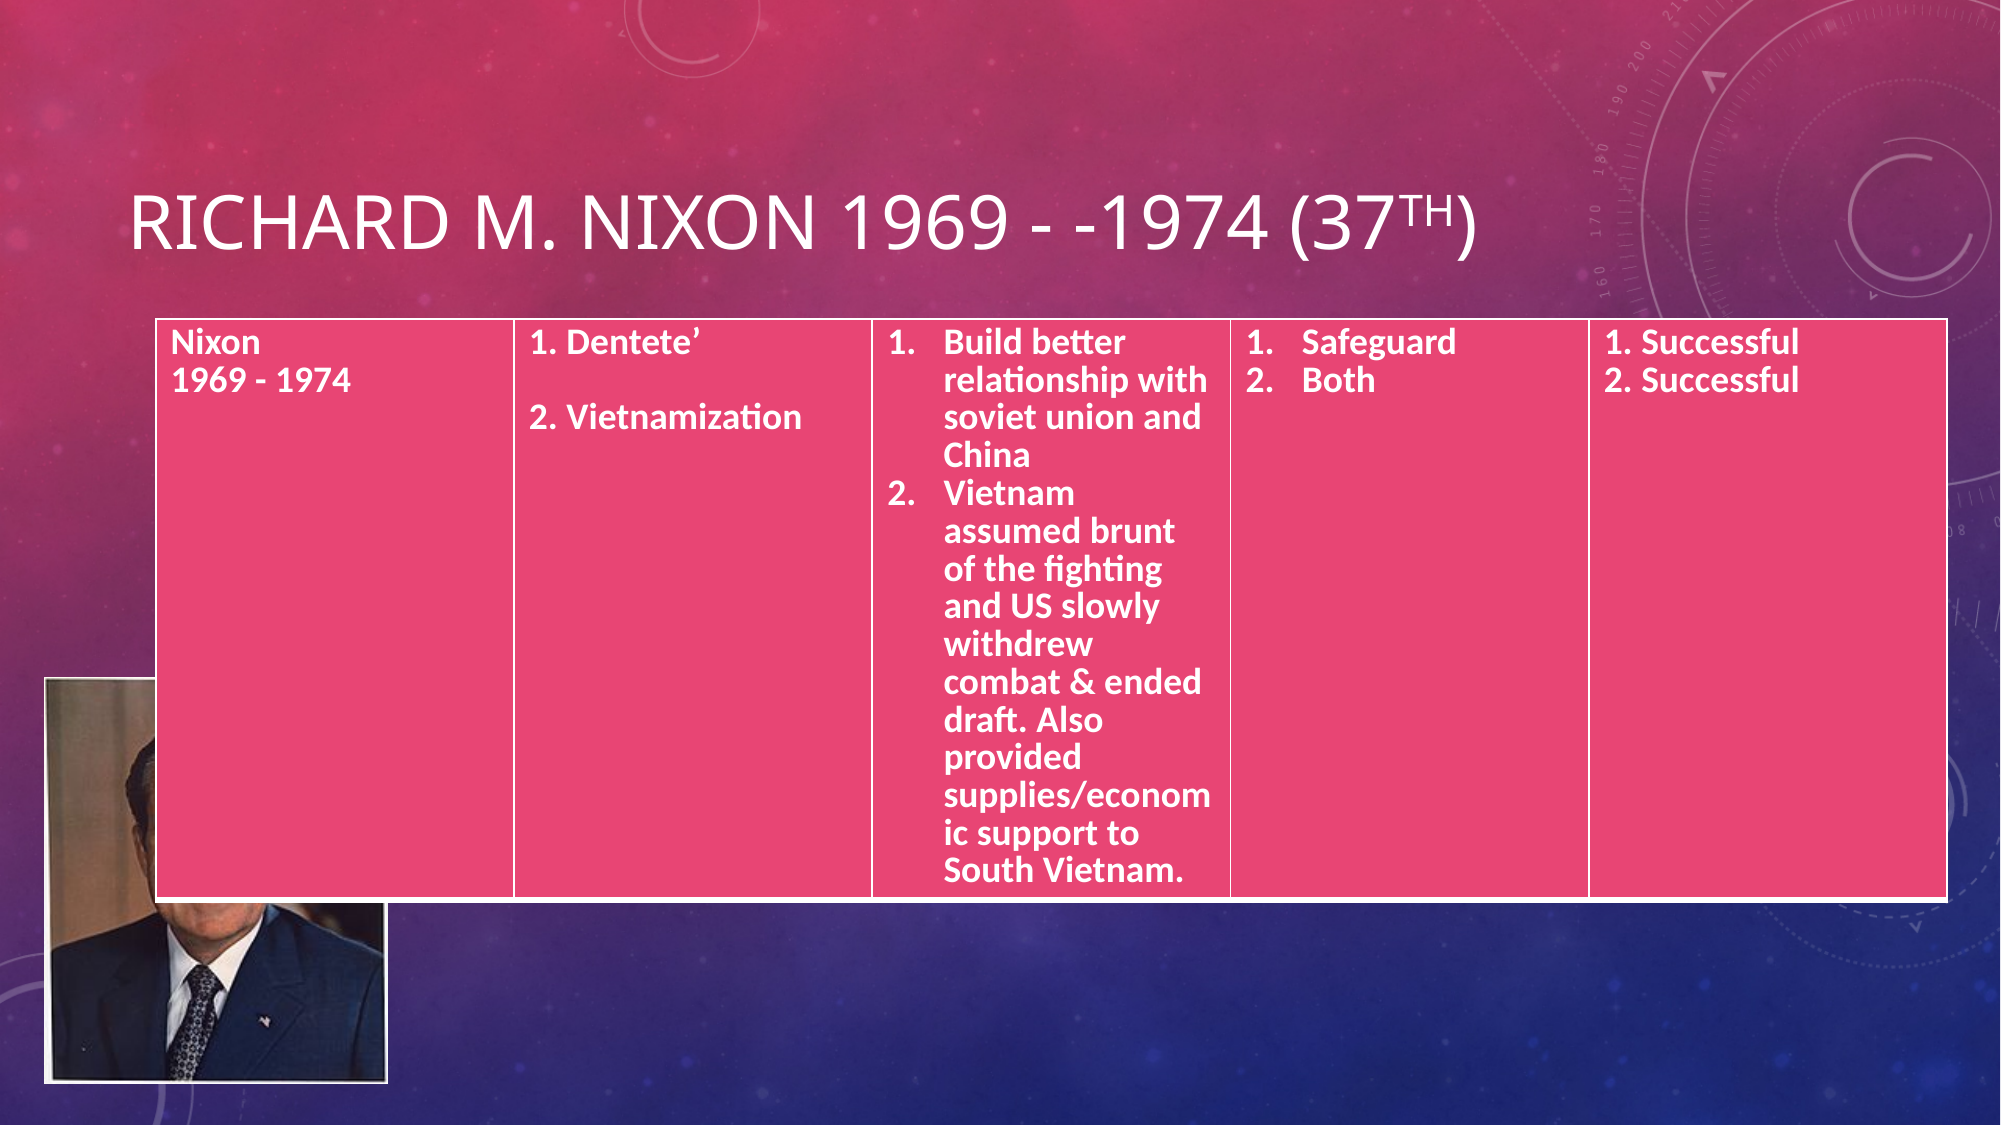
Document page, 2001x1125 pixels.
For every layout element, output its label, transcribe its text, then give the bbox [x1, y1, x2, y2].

table_header 1. Dentete’ 2. Vietnamization [515, 320, 871, 897]
table_header Build better relationship with soviet union and China Vietnam assumed brunt of the fighting and US slowly withdrew combat & ended draft. Also provided supplies/economic support to South Vietnam. [873, 320, 1230, 897]
title Richard m. Nixon 1969 - -1974 (37th) [112, 99, 1775, 339]
picture [0, 0, 2001, 1125]
table_header Nixon 1969 - 1974 [157, 320, 513, 897]
table_header 1. Successful 2. Successful [1590, 320, 1946, 897]
table_header Safeguard Both [1231, 320, 1588, 897]
